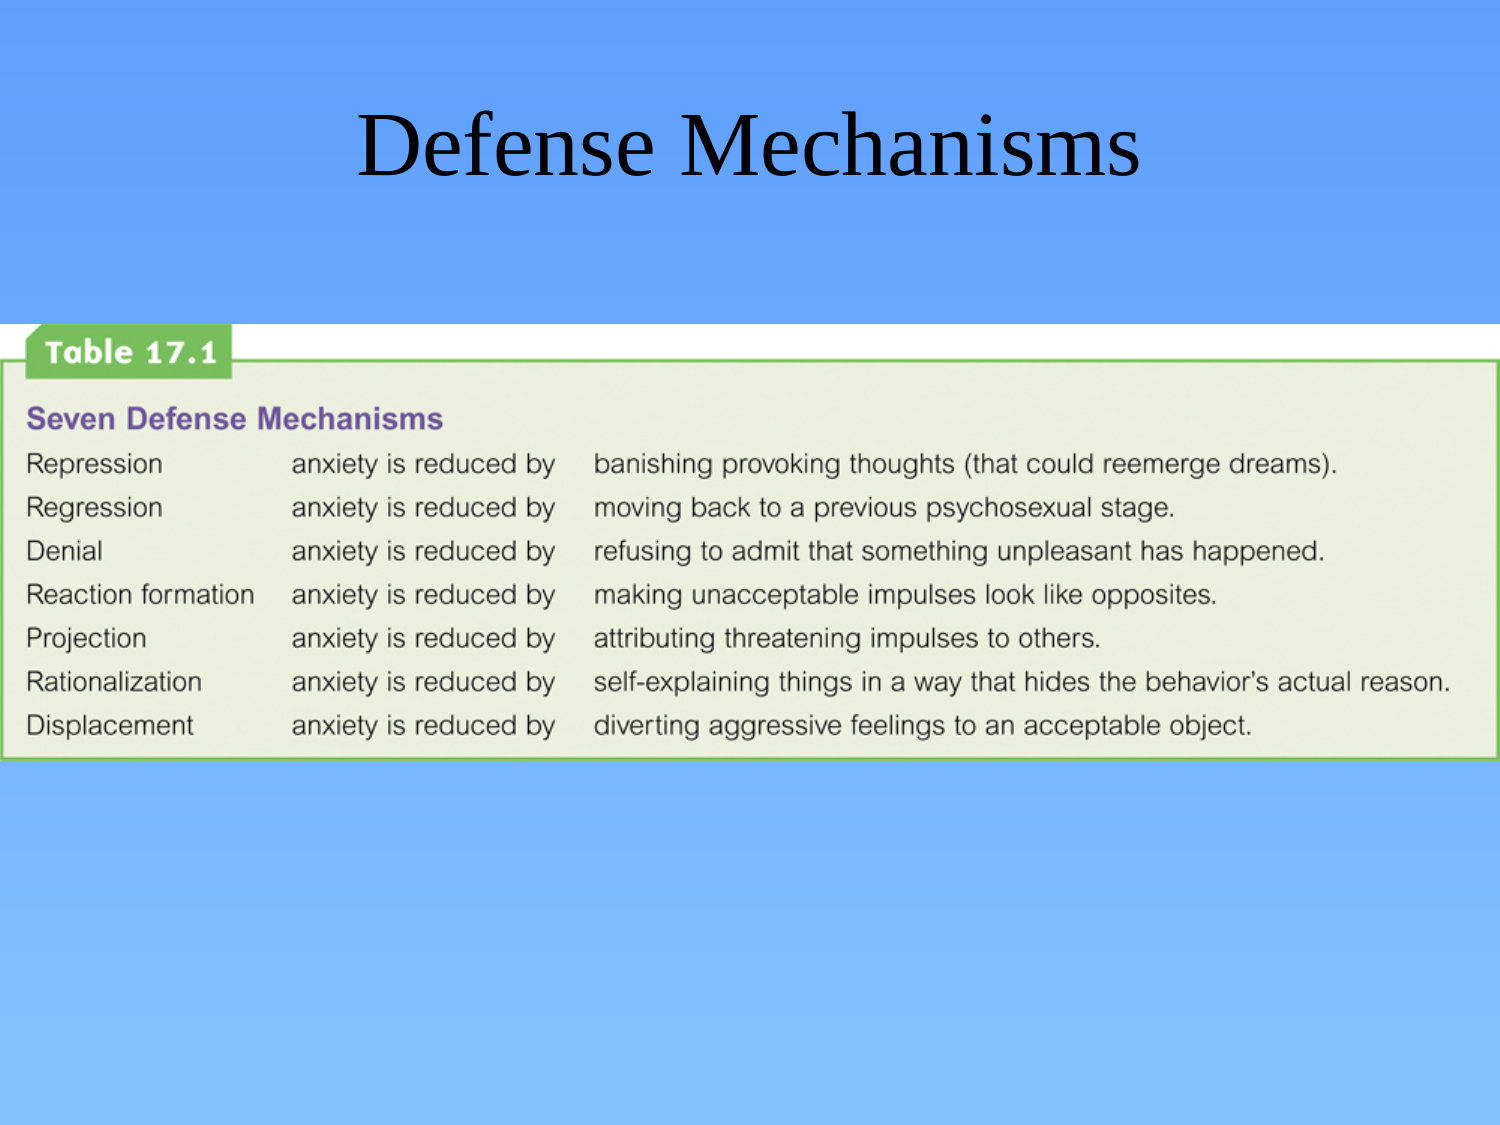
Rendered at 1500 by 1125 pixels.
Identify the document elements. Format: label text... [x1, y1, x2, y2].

title Defense Mechanisms [74, 44, 1426, 233]
picture [0, 324, 1500, 761]
